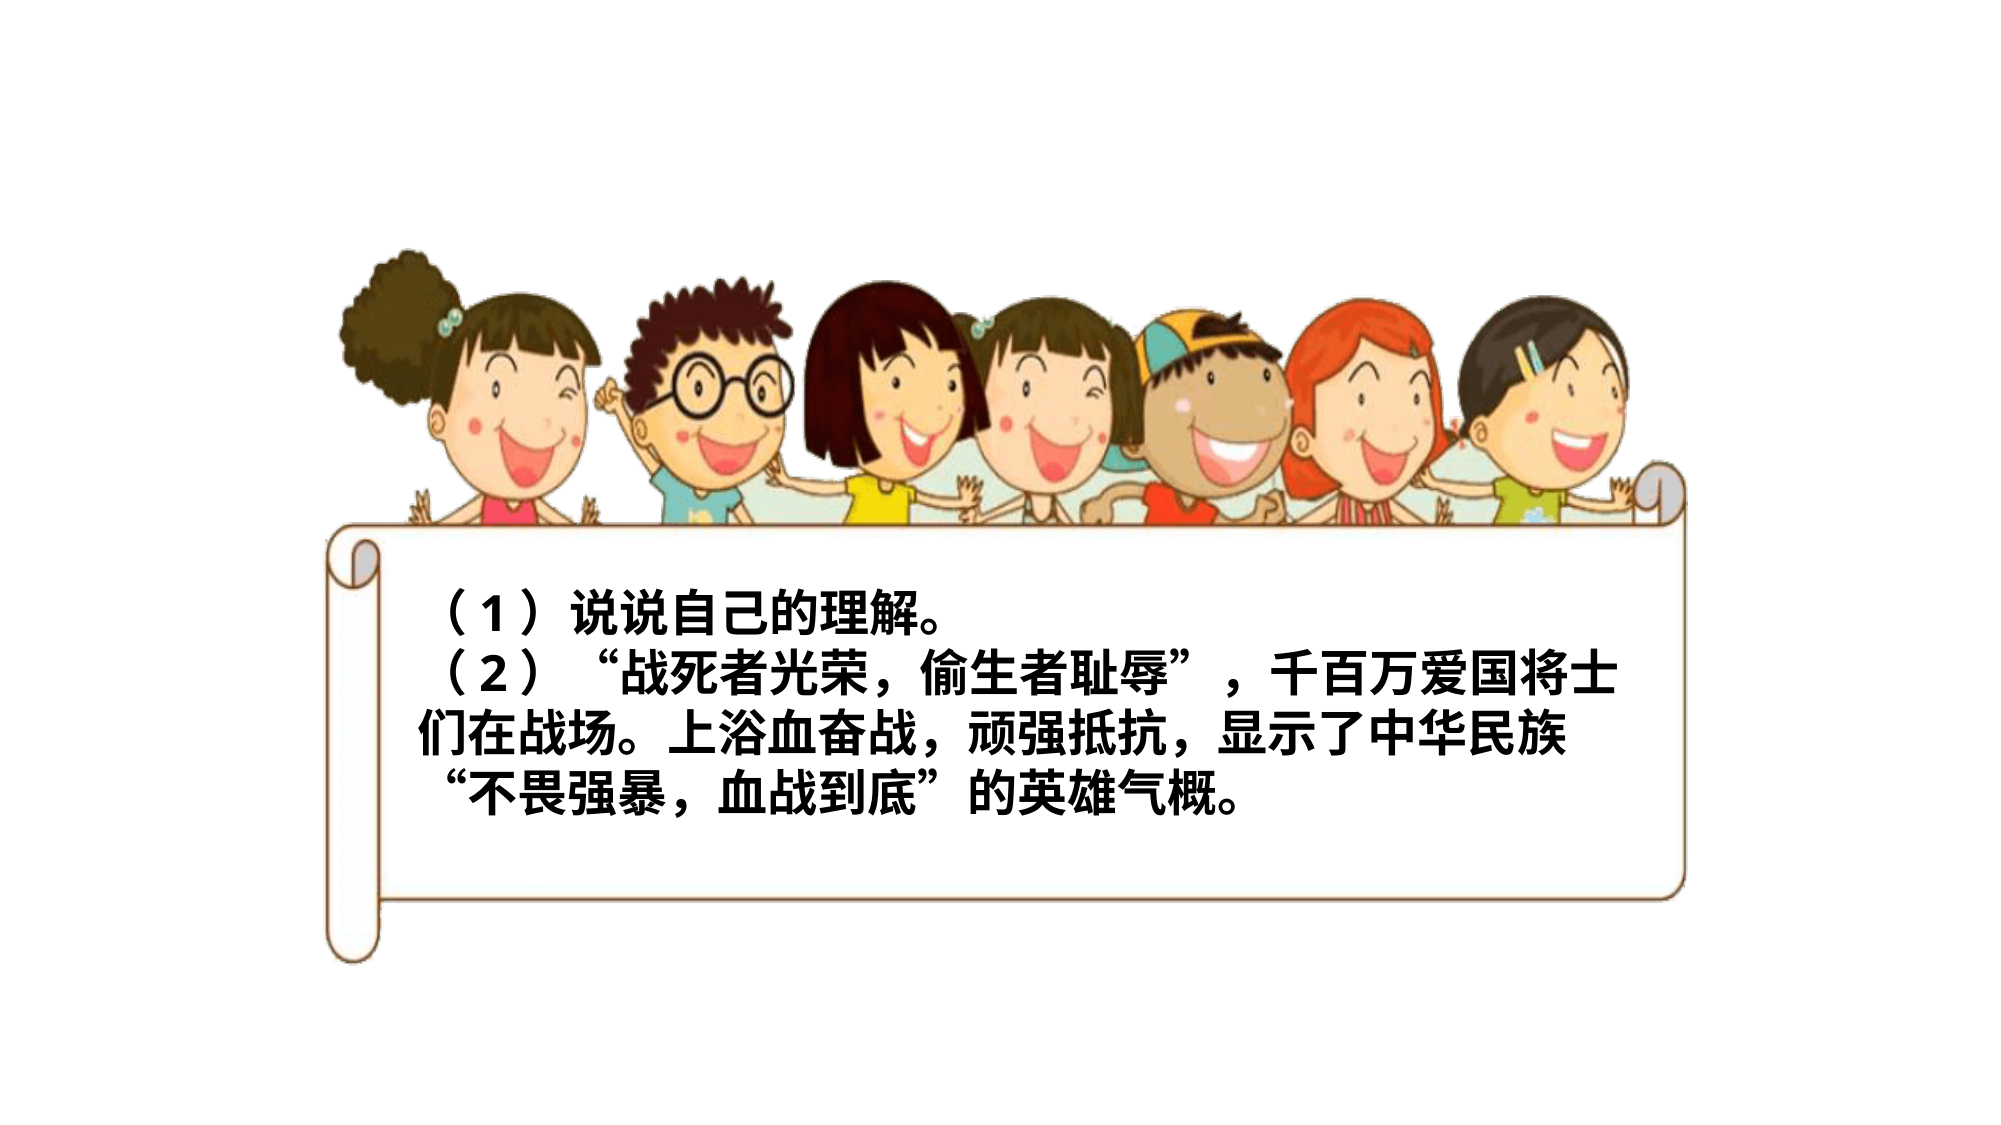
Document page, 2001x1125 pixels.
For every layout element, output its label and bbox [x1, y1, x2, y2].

picture [249, 175, 1716, 1043]
